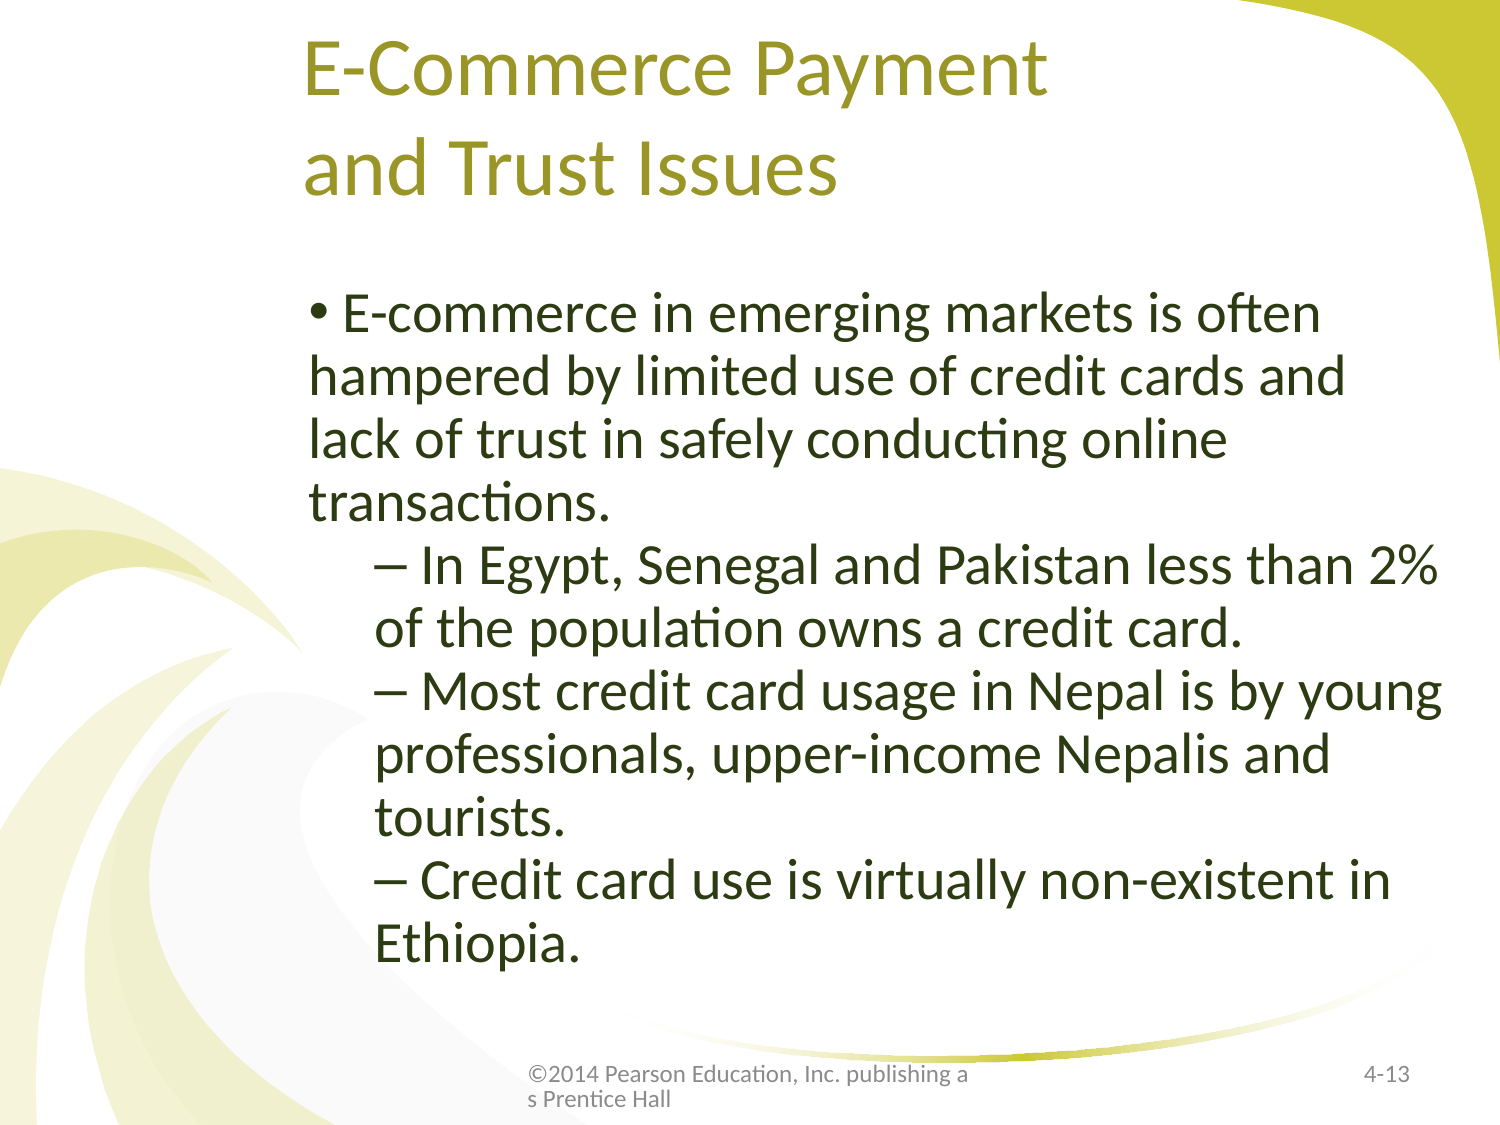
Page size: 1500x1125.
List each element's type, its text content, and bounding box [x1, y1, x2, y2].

title E-Commerce Payment and Trust Issues [287, 24, 1500, 200]
footer ©2014 Pearson Education, Inc. publishing as Prentice Hall [512, 1042, 988, 1103]
slide_number 4-13 [1074, 1042, 1425, 1103]
list E-commerce in emerging markets is often hampered by limited use of credit cards and lack of trust in safely conducting online transactions. In Egypt, Senegal and Pakistan less than 2% of the population owns a credit card. Most credit card usage in Nepal is by young professionals, upper-income Nepalis and tourists. Credit card use is virtually non-existent in Ethiopia. [237, 275, 1463, 1013]
